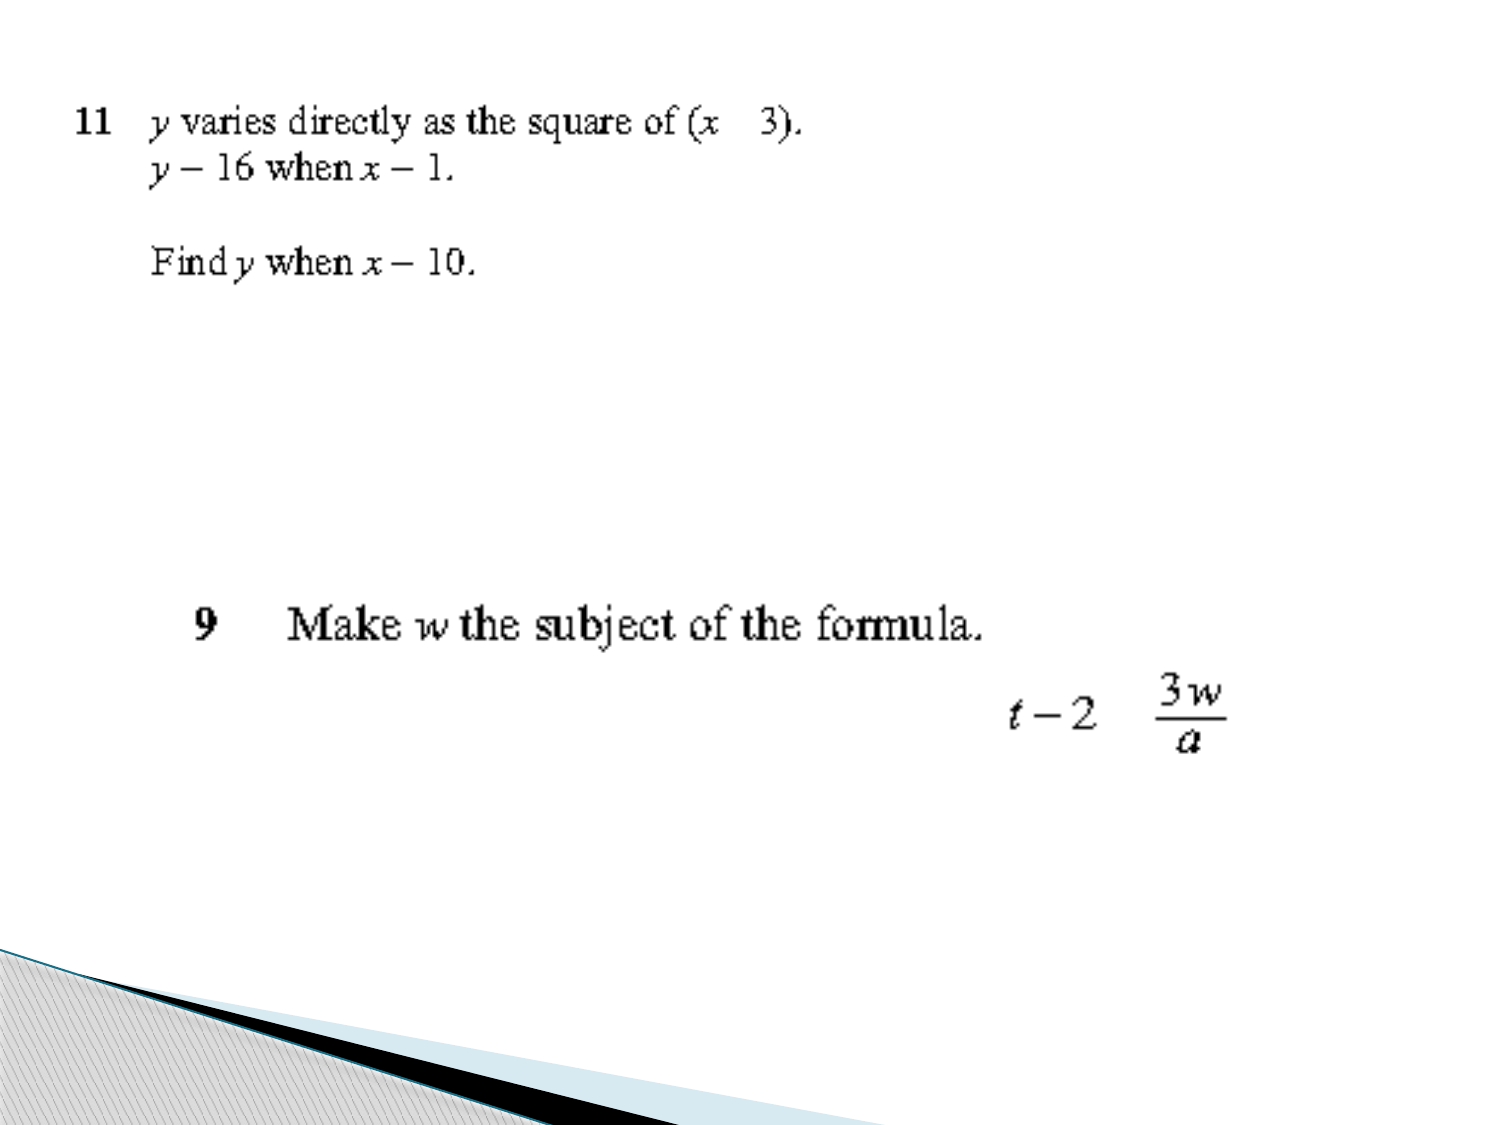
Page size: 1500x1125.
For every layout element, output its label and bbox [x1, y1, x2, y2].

picture [0, 62, 1336, 438]
picture [126, 546, 1500, 938]
